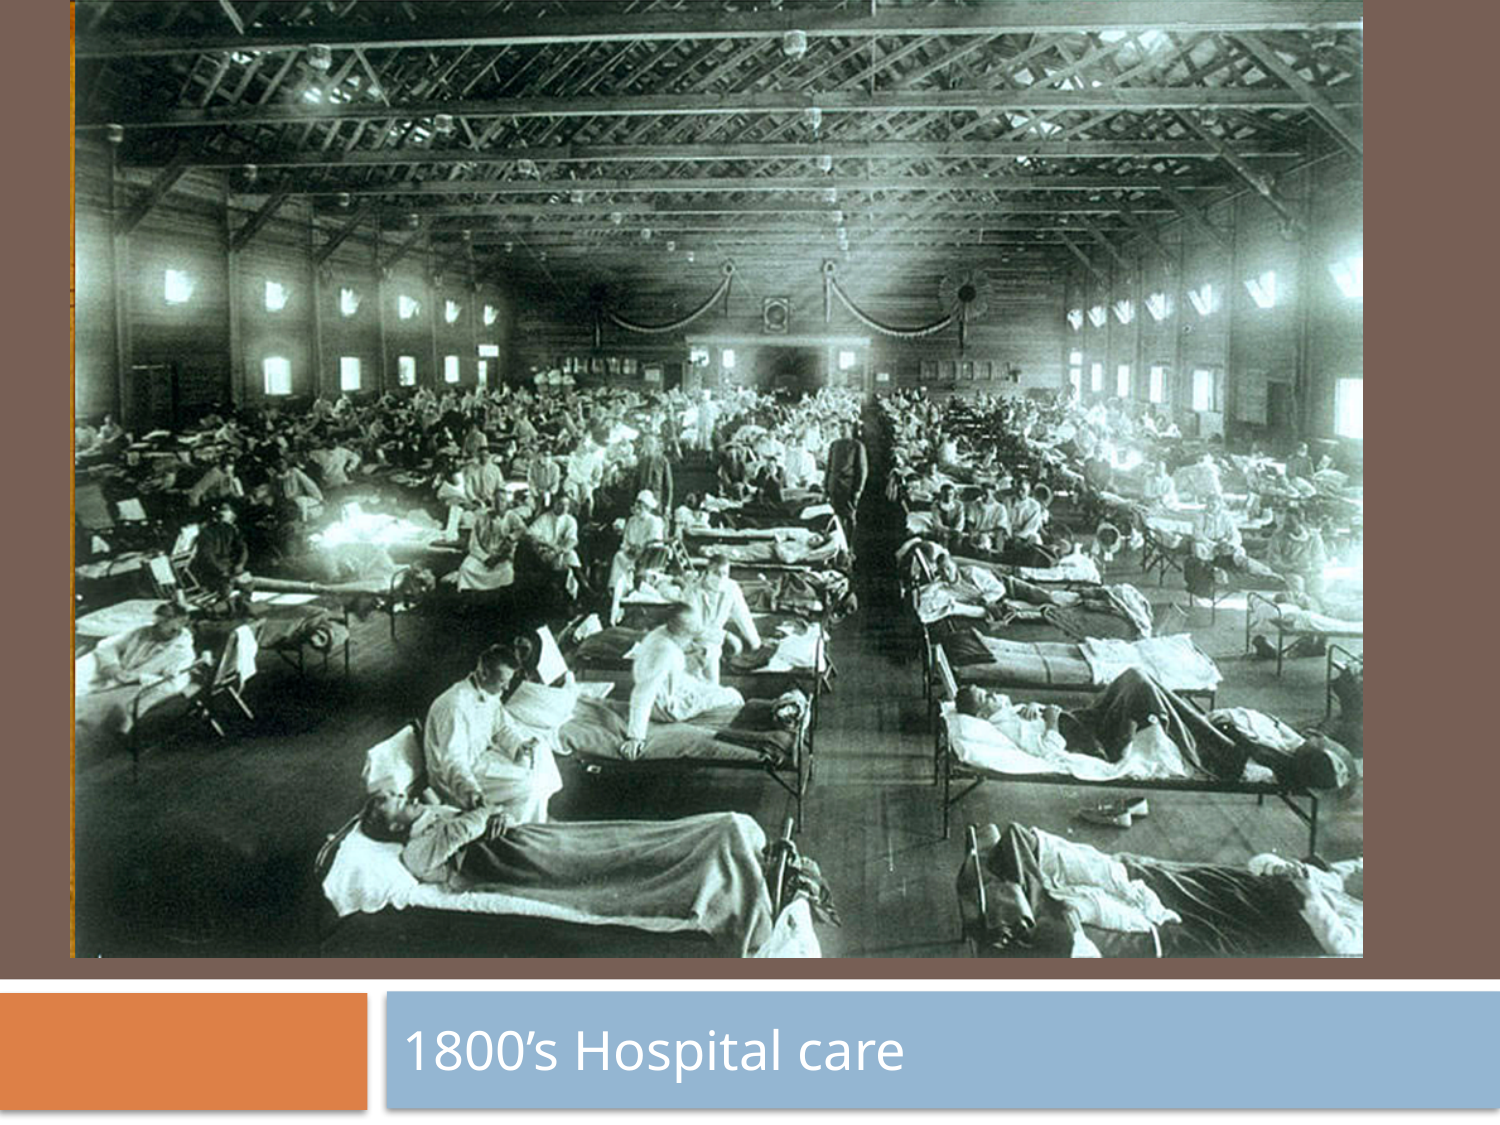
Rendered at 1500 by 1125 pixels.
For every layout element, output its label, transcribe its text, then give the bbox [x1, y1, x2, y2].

subtitle 1800’s Hospital care [387, 992, 1488, 1105]
picture [70, 0, 1363, 959]
